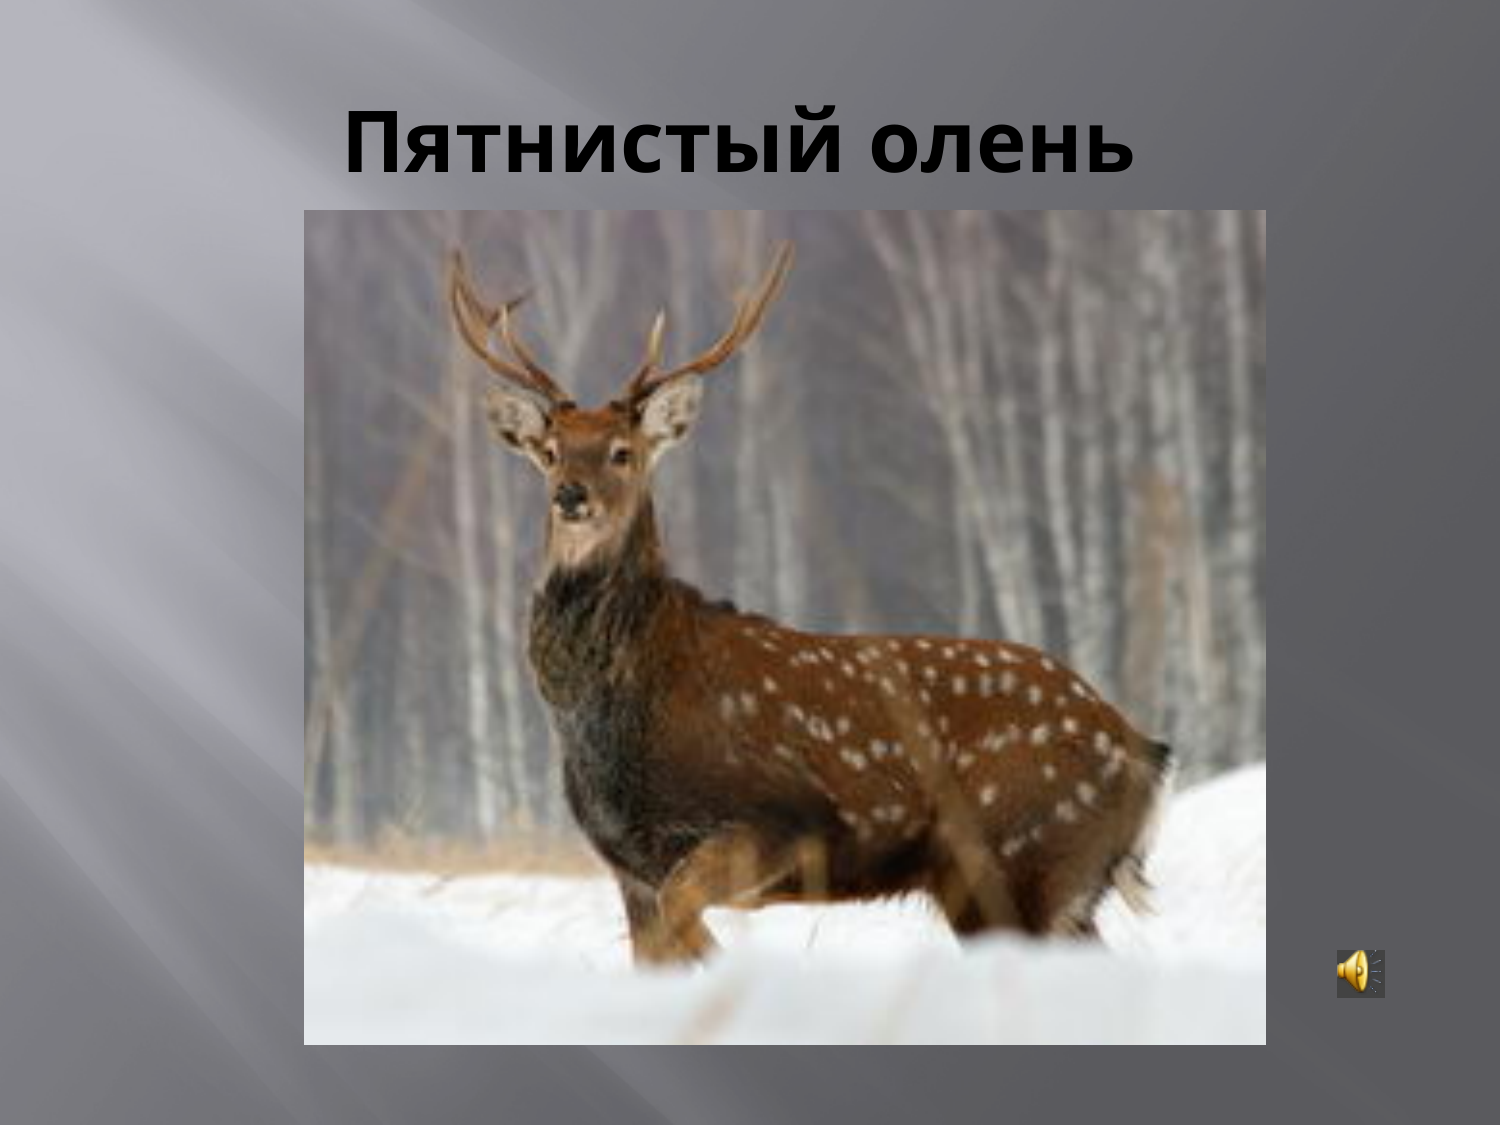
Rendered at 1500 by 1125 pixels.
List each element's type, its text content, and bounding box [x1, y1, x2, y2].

title Пятнистый олень [75, 45, 1425, 233]
picture [304, 210, 1266, 1046]
picture [1335, 948, 1387, 1000]
